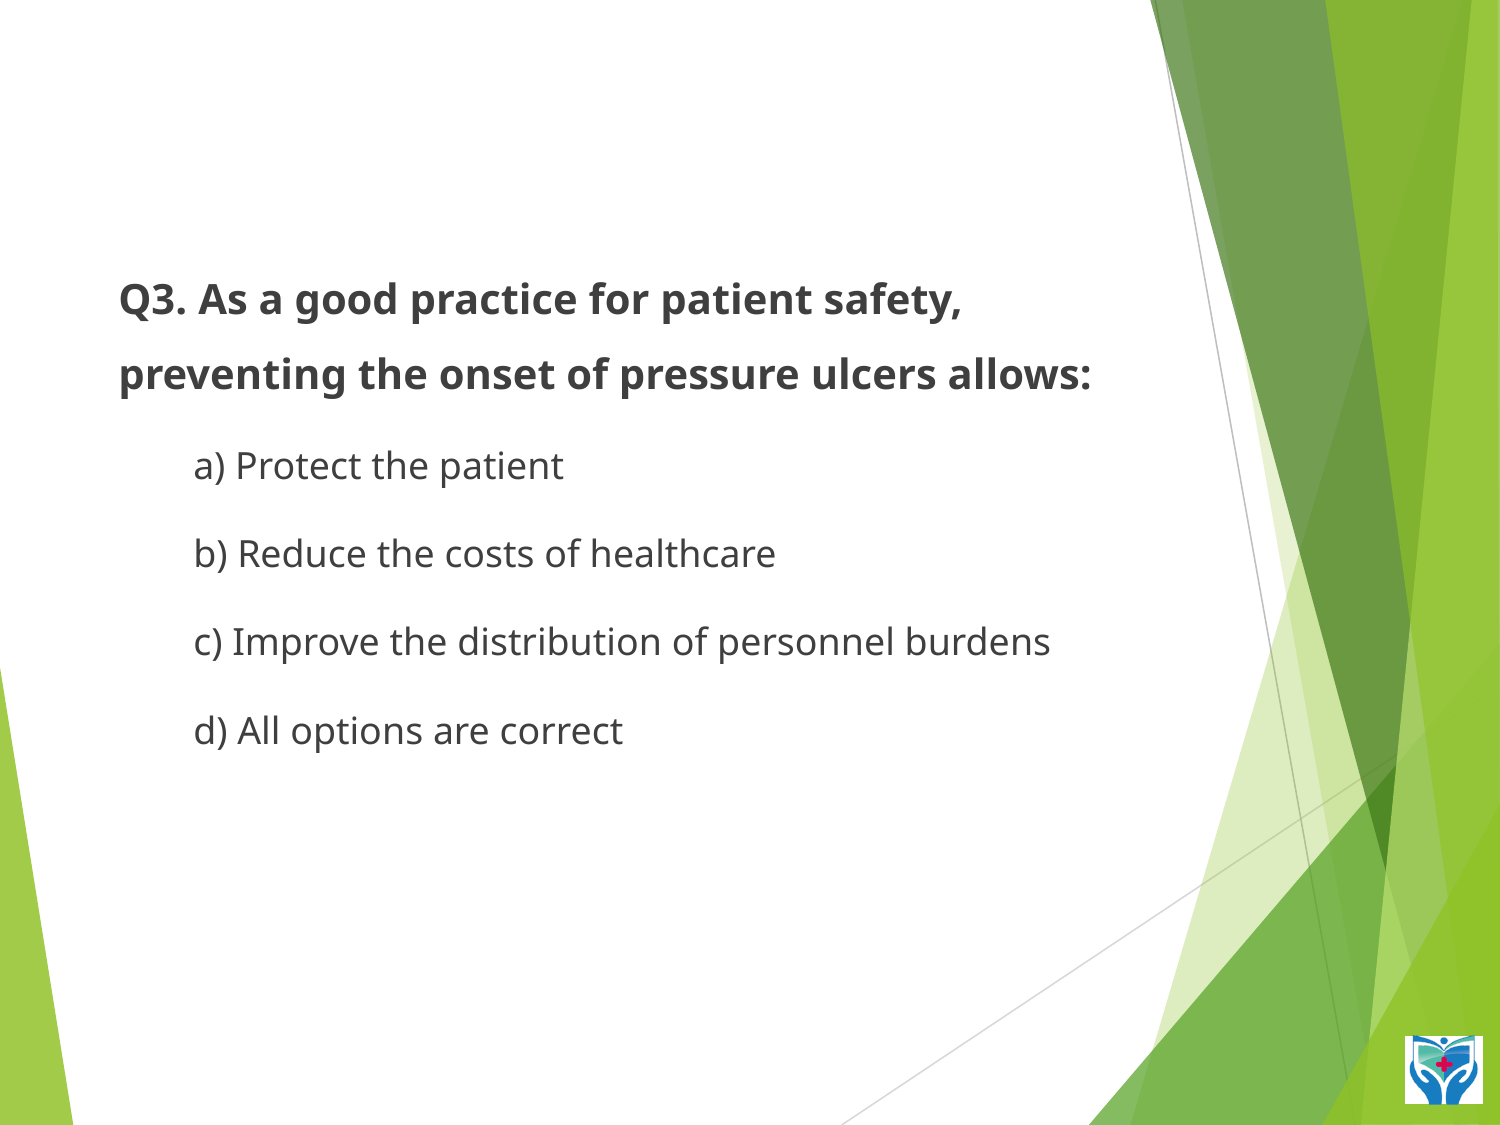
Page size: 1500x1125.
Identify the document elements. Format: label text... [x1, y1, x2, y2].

picture [1404, 1035, 1483, 1105]
list Q3. As a good practice for patient safety, preventing the onset of pressure ulcers allows: a) Protect the patient b) Reduce the costs of healthcare c) Improve the distribution of personnel burdens d) All options are correct [103, 240, 1183, 878]
